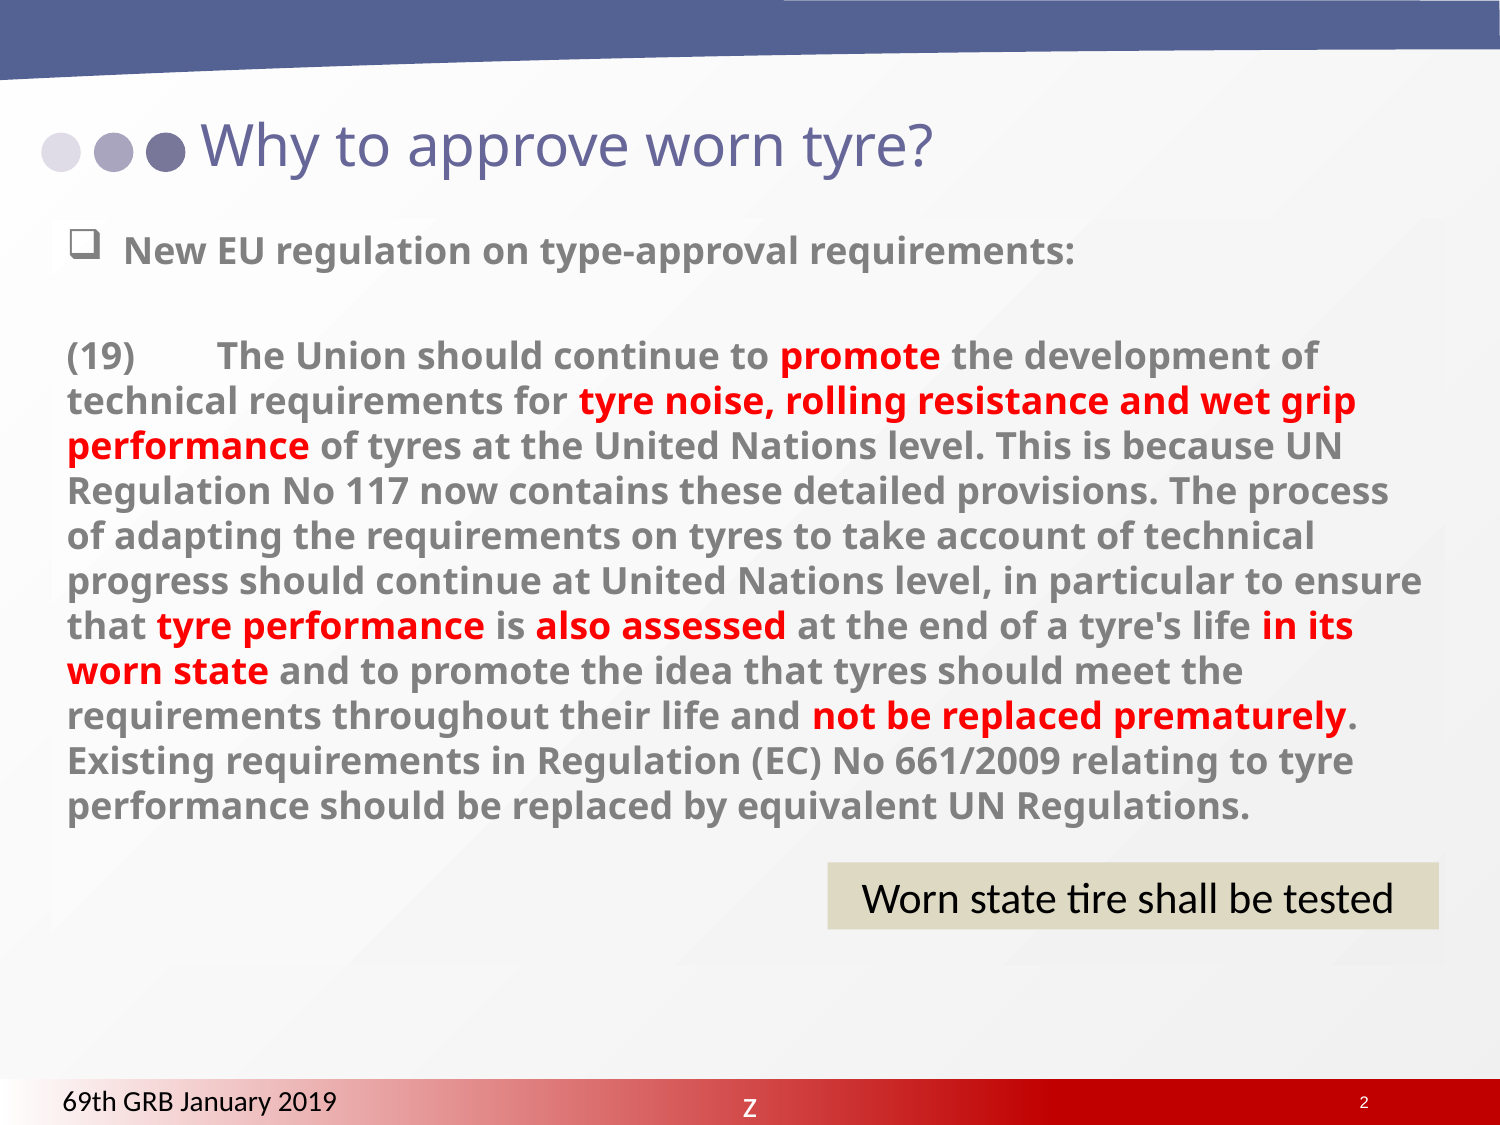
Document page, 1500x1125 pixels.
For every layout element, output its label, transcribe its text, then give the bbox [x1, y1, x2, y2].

text_box 69th GRB January 2019 [47, 1074, 359, 1125]
title Why to approve worn tyre? [185, 90, 1446, 197]
text_box Worn state tire shall be tested [827, 862, 1439, 930]
list New EU regulation on type-approval requirements: (19) The Union should continue to promote the development of technical requirements for tyre noise, rolling resistance and wet grip performance of tyres at the United Nations level. This is because UN Regulation No 117 now contains these detailed provisions. The process of adapting the requirements on tyres to take account of technical progress should continue at United Nations level, in particular to ensure that tyre performance is also assessed at the end of a tyre's life in its worn state and to promote the idea that tyres should meet the requirements throughout their life and not be replaced prematurely. Existing requirements in Regulation (EC) No 661/2009 relating to tyre performance should be replaced by equivalent UN Regulations. [51, 219, 1446, 965]
